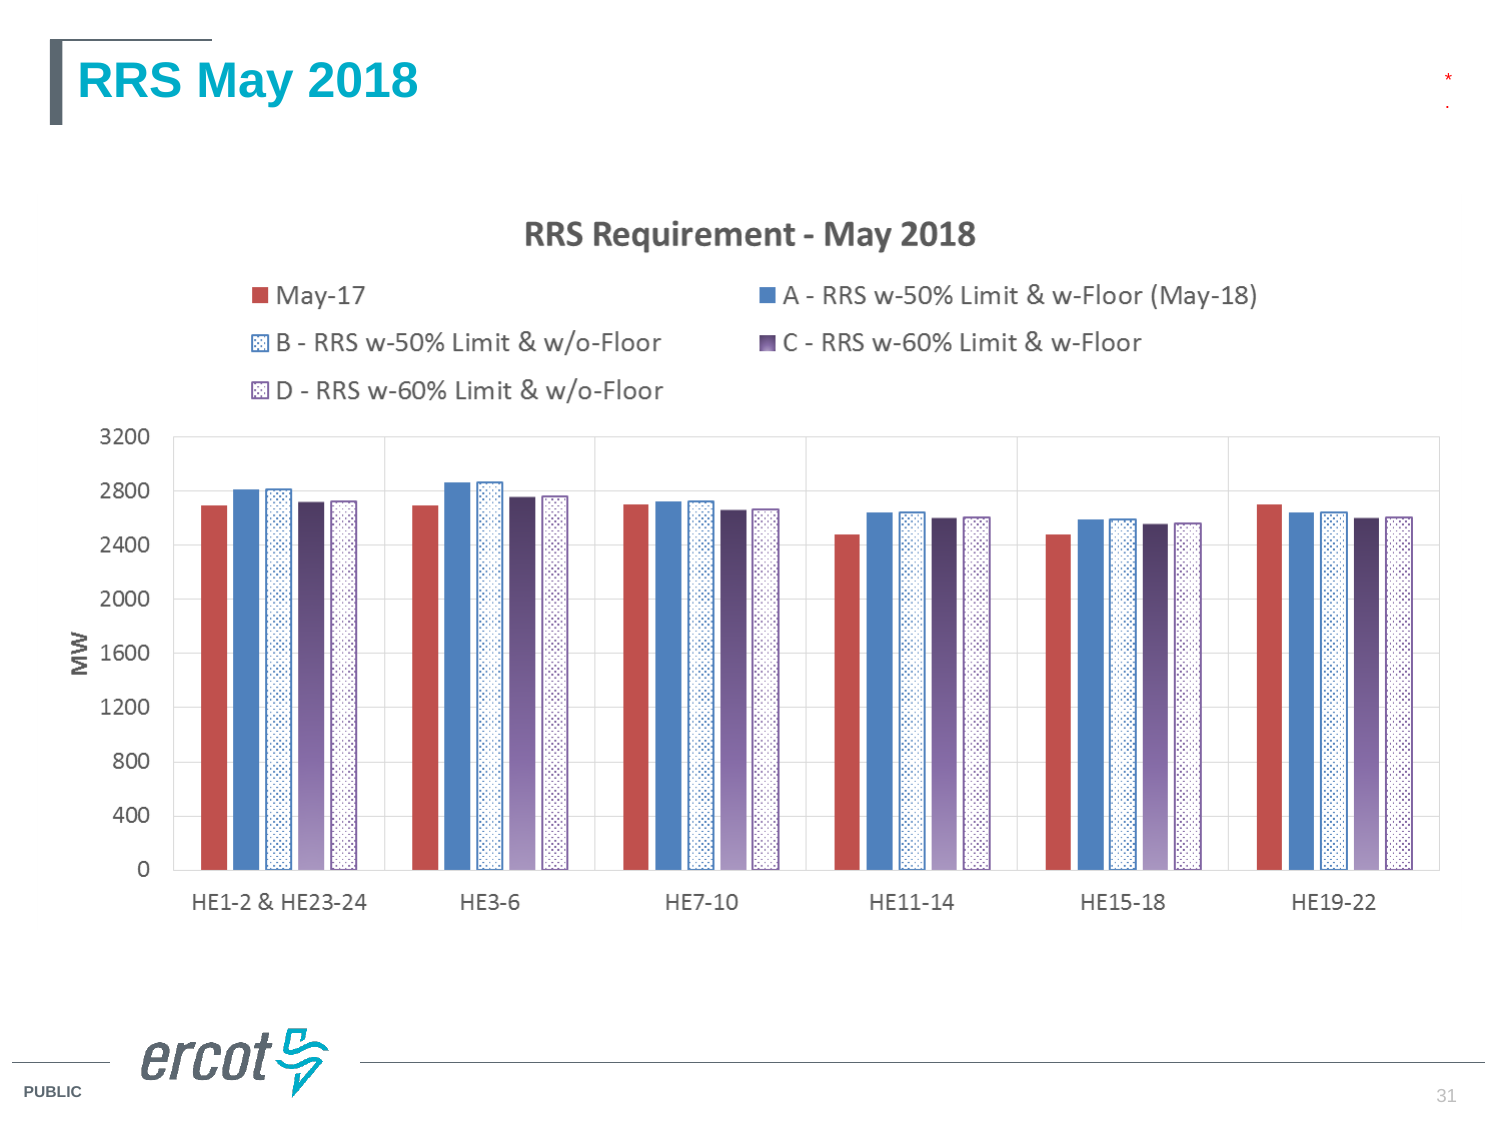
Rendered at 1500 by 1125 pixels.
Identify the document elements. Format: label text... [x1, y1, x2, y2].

picture [36, 194, 1464, 931]
picture [137, 1024, 332, 1100]
title RRS May 2018 [62, 39, 1450, 125]
text_box *. [1430, 60, 1470, 105]
